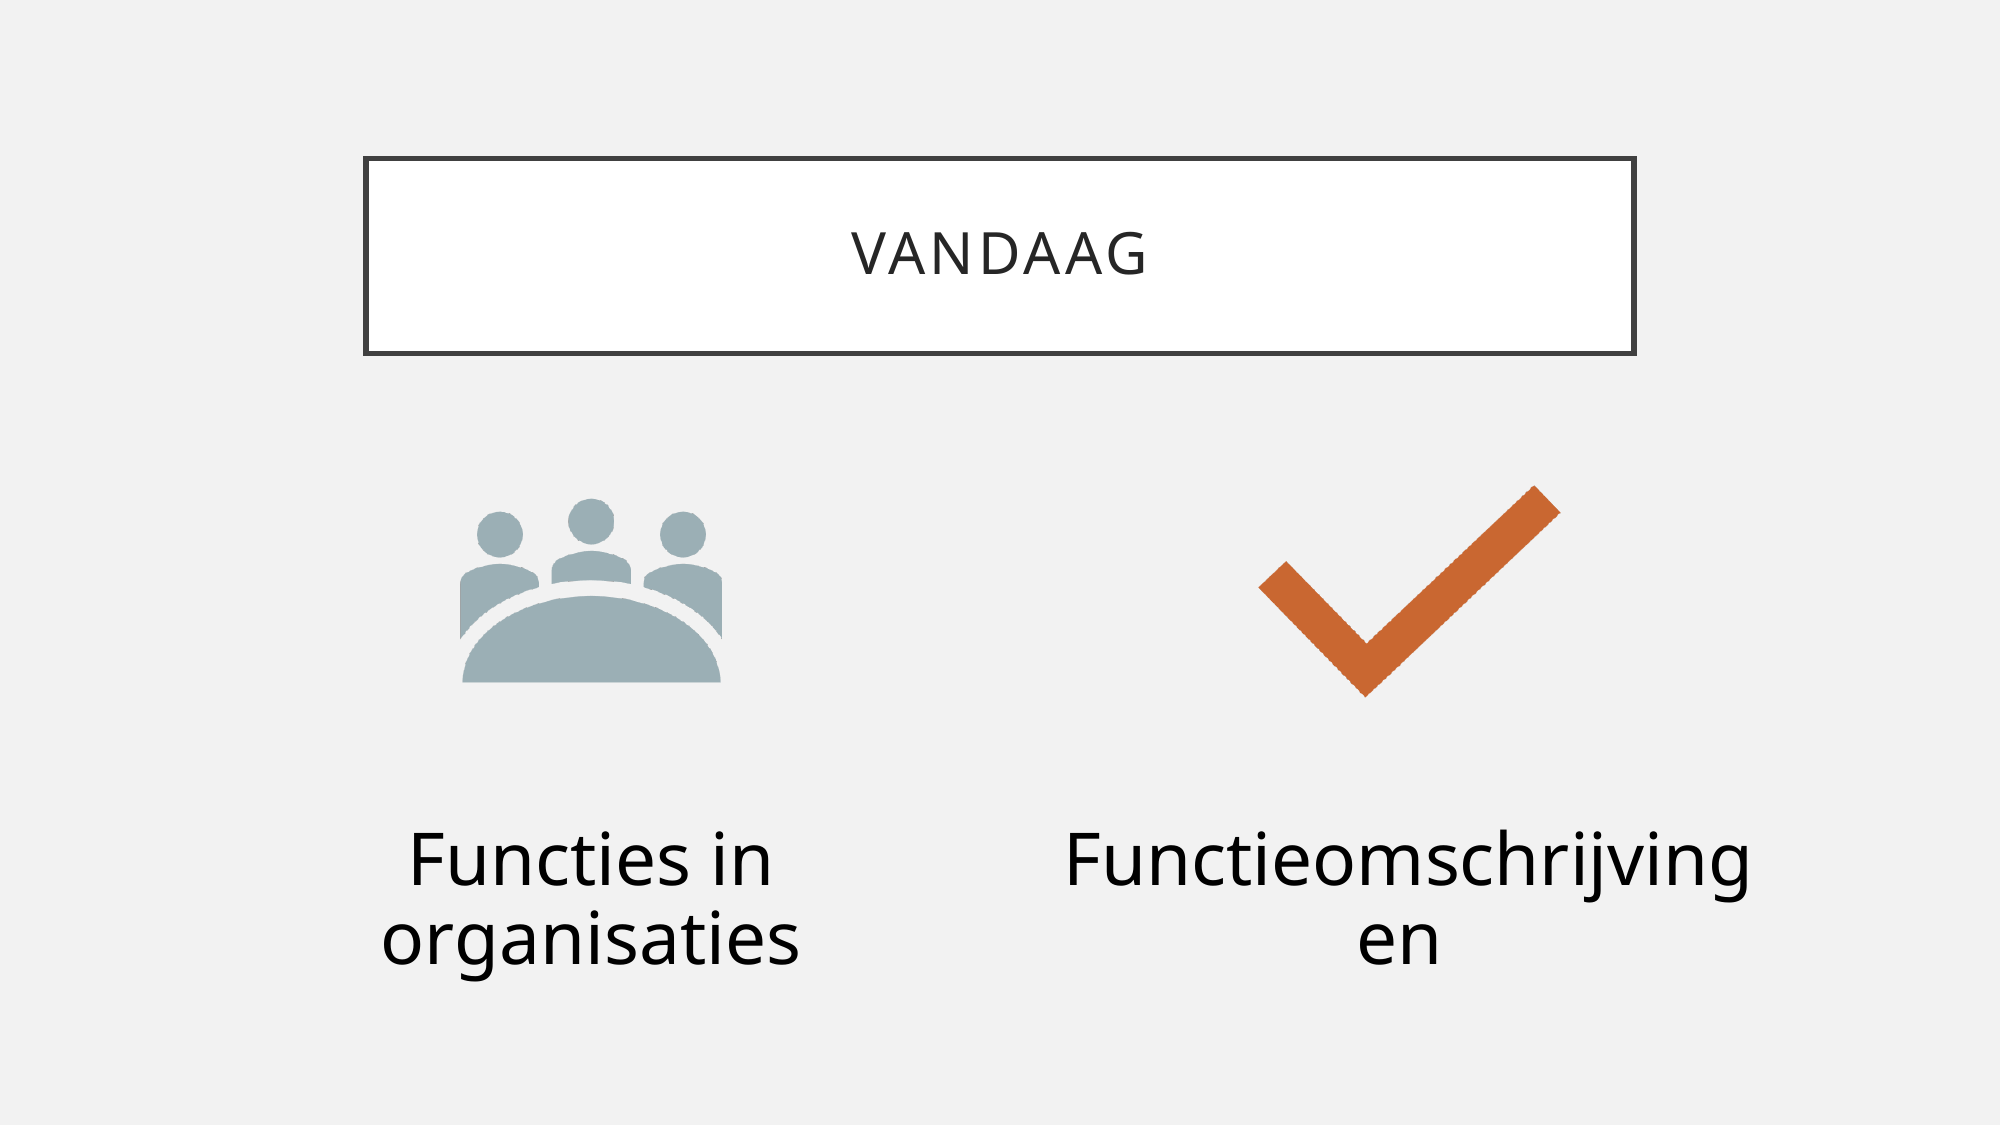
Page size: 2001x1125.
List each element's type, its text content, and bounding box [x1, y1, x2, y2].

title Vandaag [363, 156, 1637, 356]
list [158, 432, 1842, 942]
